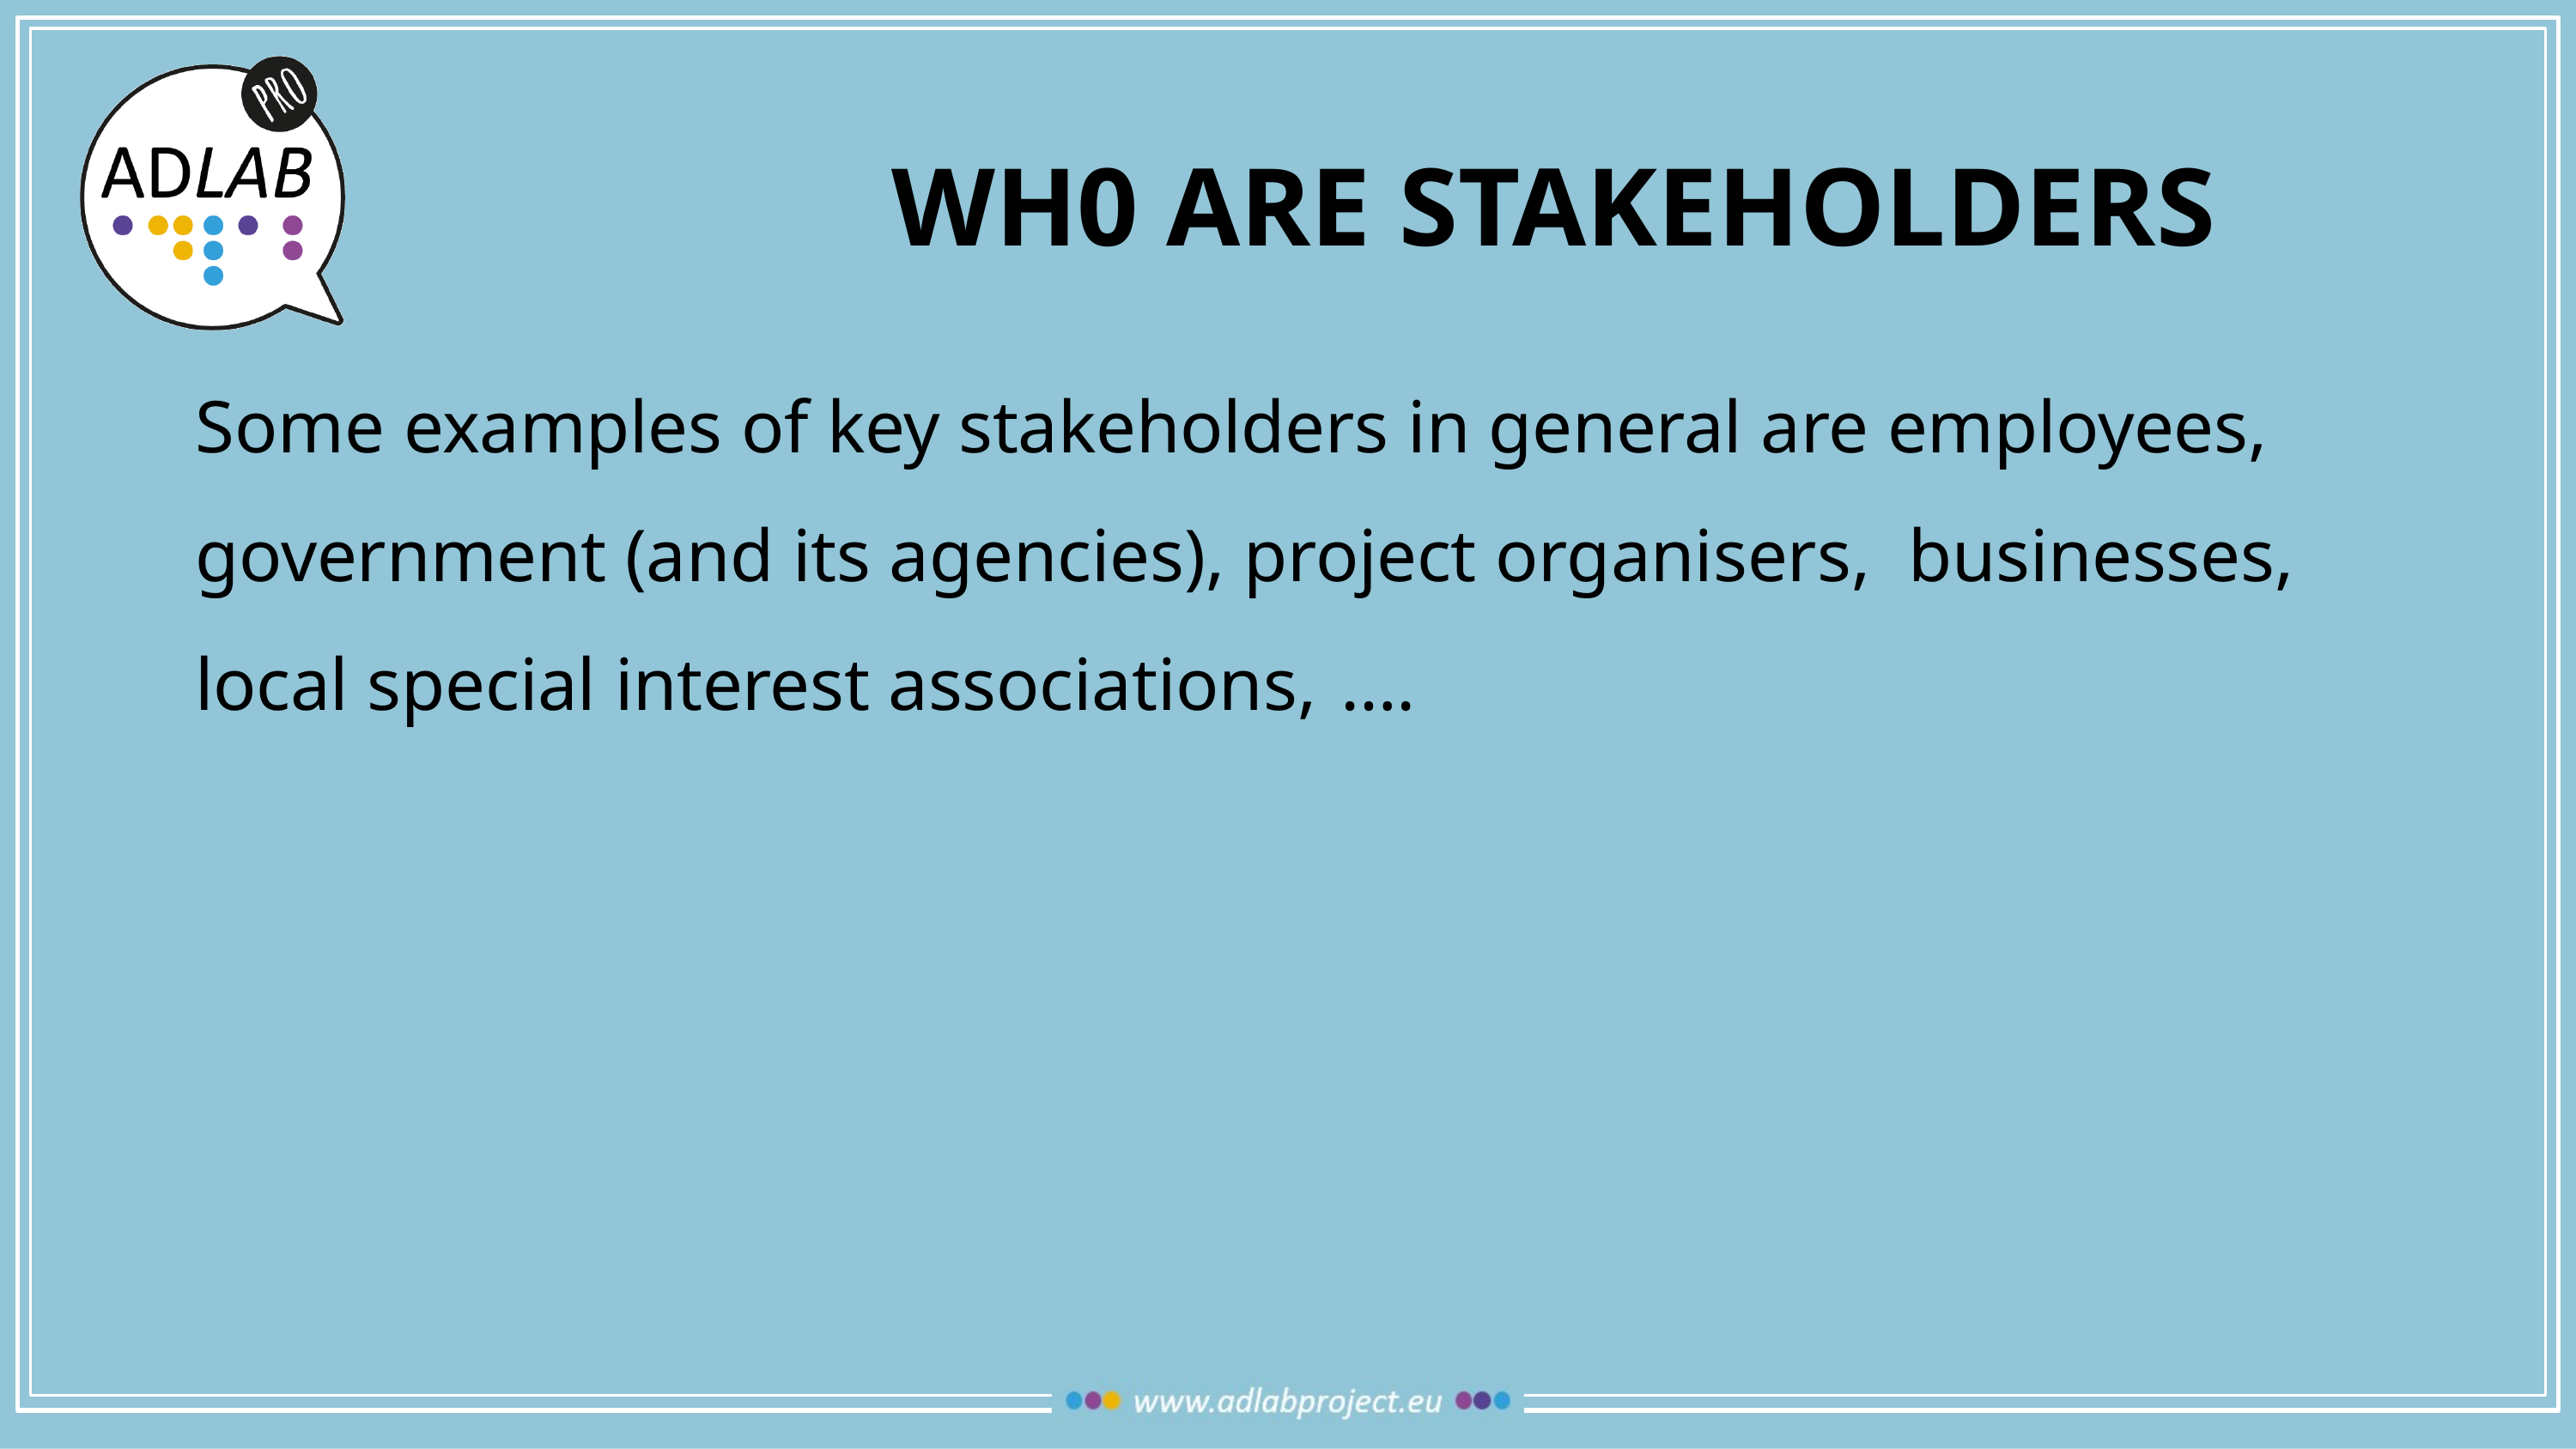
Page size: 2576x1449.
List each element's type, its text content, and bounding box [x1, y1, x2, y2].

picture [72, 49, 353, 330]
text_box Some examples of key stakeholders in general are employees, government (and its agencies), project organisers, businesses, local special interest associations, …. [193, 336, 2455, 725]
picture [1051, 1378, 1524, 1429]
text_box WH0 ARE STAKEHOLDERS [890, 136, 2456, 268]
